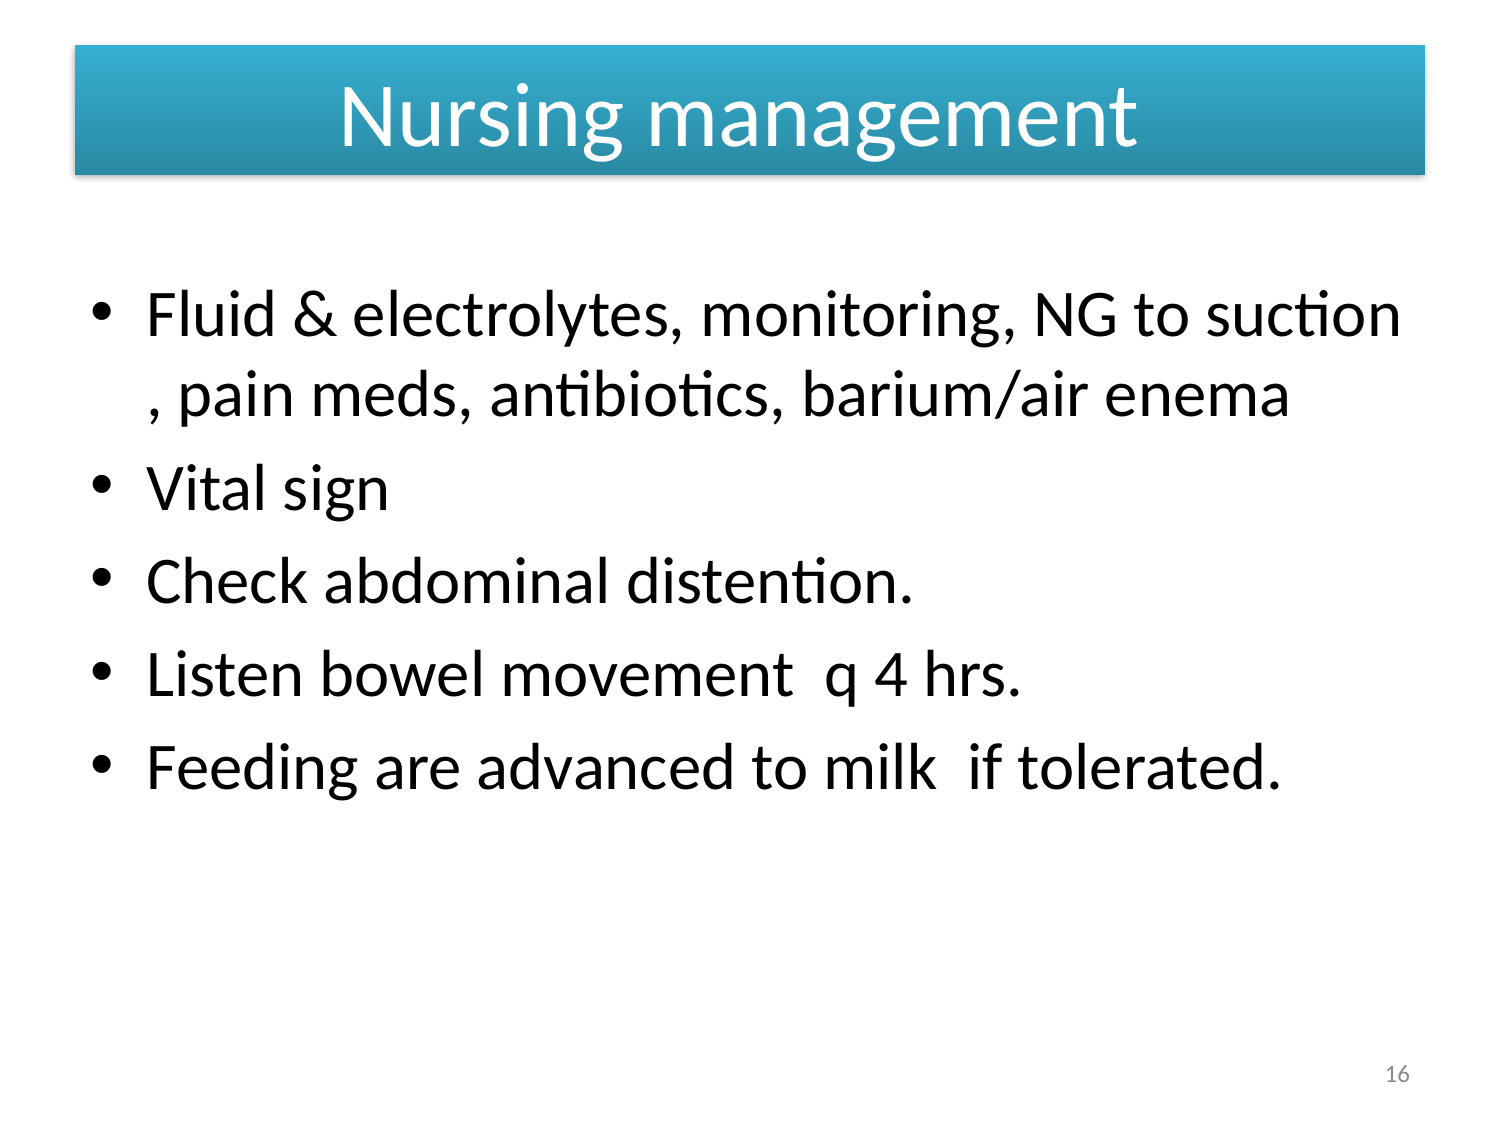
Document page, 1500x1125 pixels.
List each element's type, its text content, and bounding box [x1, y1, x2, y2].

list Fluid & electrolytes, monitoring, NG to suction , pain meds, antibiotics, barium/air enema Vital sign Check abdominal distention. Listen bowel movement q 4 hrs. Feeding are advanced to milk if tolerated. [75, 262, 1425, 1005]
title Nursing management [75, 45, 1425, 175]
slide_number 16 [1074, 1042, 1425, 1103]
